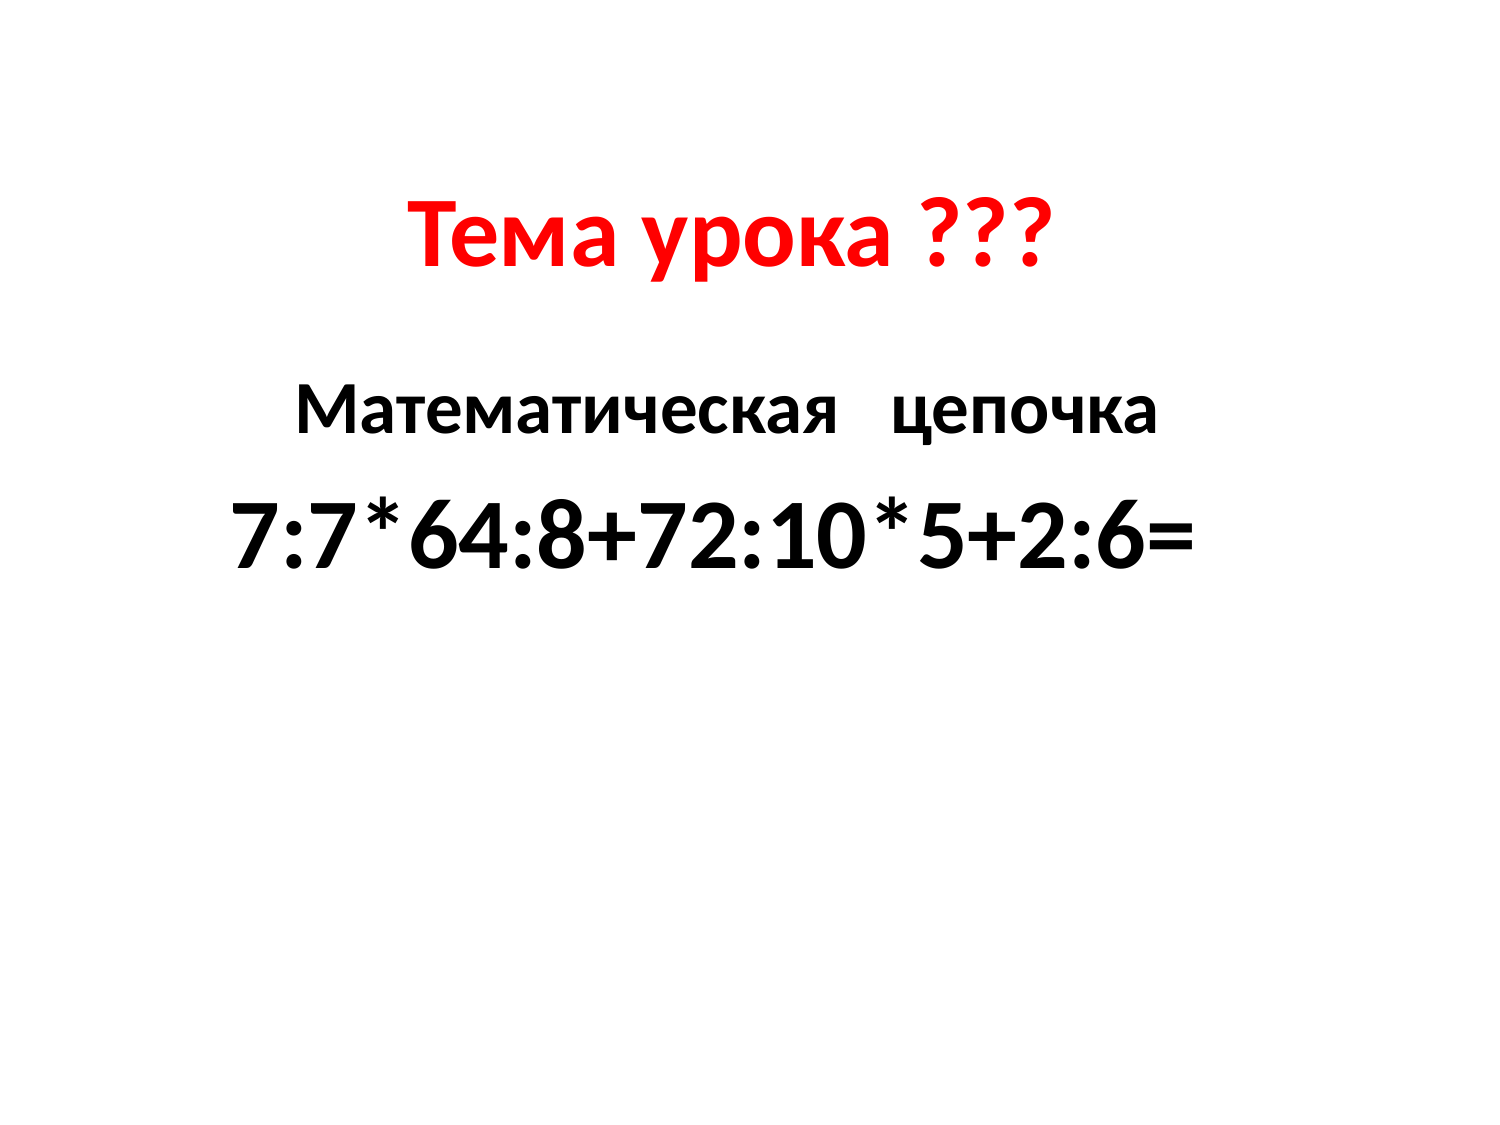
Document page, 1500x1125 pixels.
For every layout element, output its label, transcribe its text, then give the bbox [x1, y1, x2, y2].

title Тема урока ??? [105, 105, 1381, 347]
subtitle Математическая цепочка 7:7*64:8+72:10*5+2:6= [210, 351, 1261, 639]
